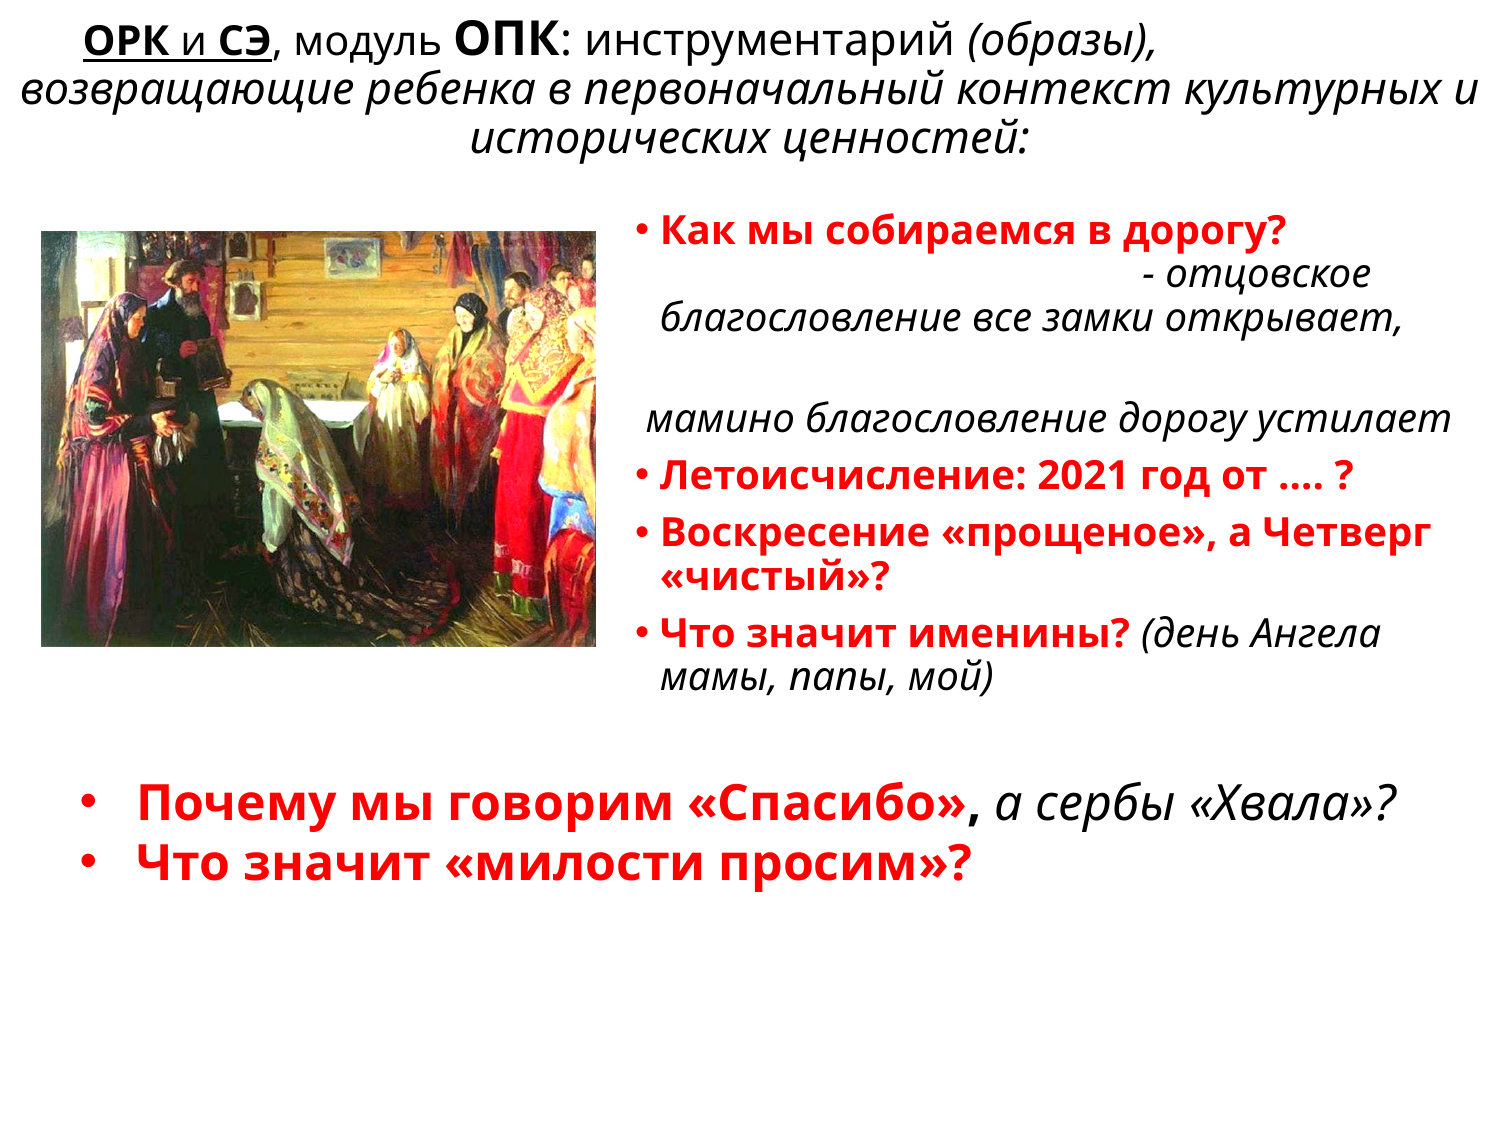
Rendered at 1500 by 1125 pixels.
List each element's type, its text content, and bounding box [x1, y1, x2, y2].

list Как мы собираемся в дорогу? - отцовское благословление все замки открывает, мамино благословление дорогу устилает Летоисчисление: 2021 год от …. ? Воскресение «прощеное», а Четверг «чистый»? Что значит именины? (день Ангела мамы, папы, мой) [620, 202, 1483, 717]
title ОРК и СЭ, модуль ОПК: инструментарий (образы), возвращающие ребенка в первоначальный контекст культурных и исторических ценностей: [0, 5, 1500, 172]
text_box Почему мы говорим «Спасибо», а сербы «Хвала»? Что значит «милости просим»? Чем отличается дерзость от мужества? Поставить крест (начало дела или конец?) [64, 763, 1436, 1125]
picture [41, 231, 596, 647]
